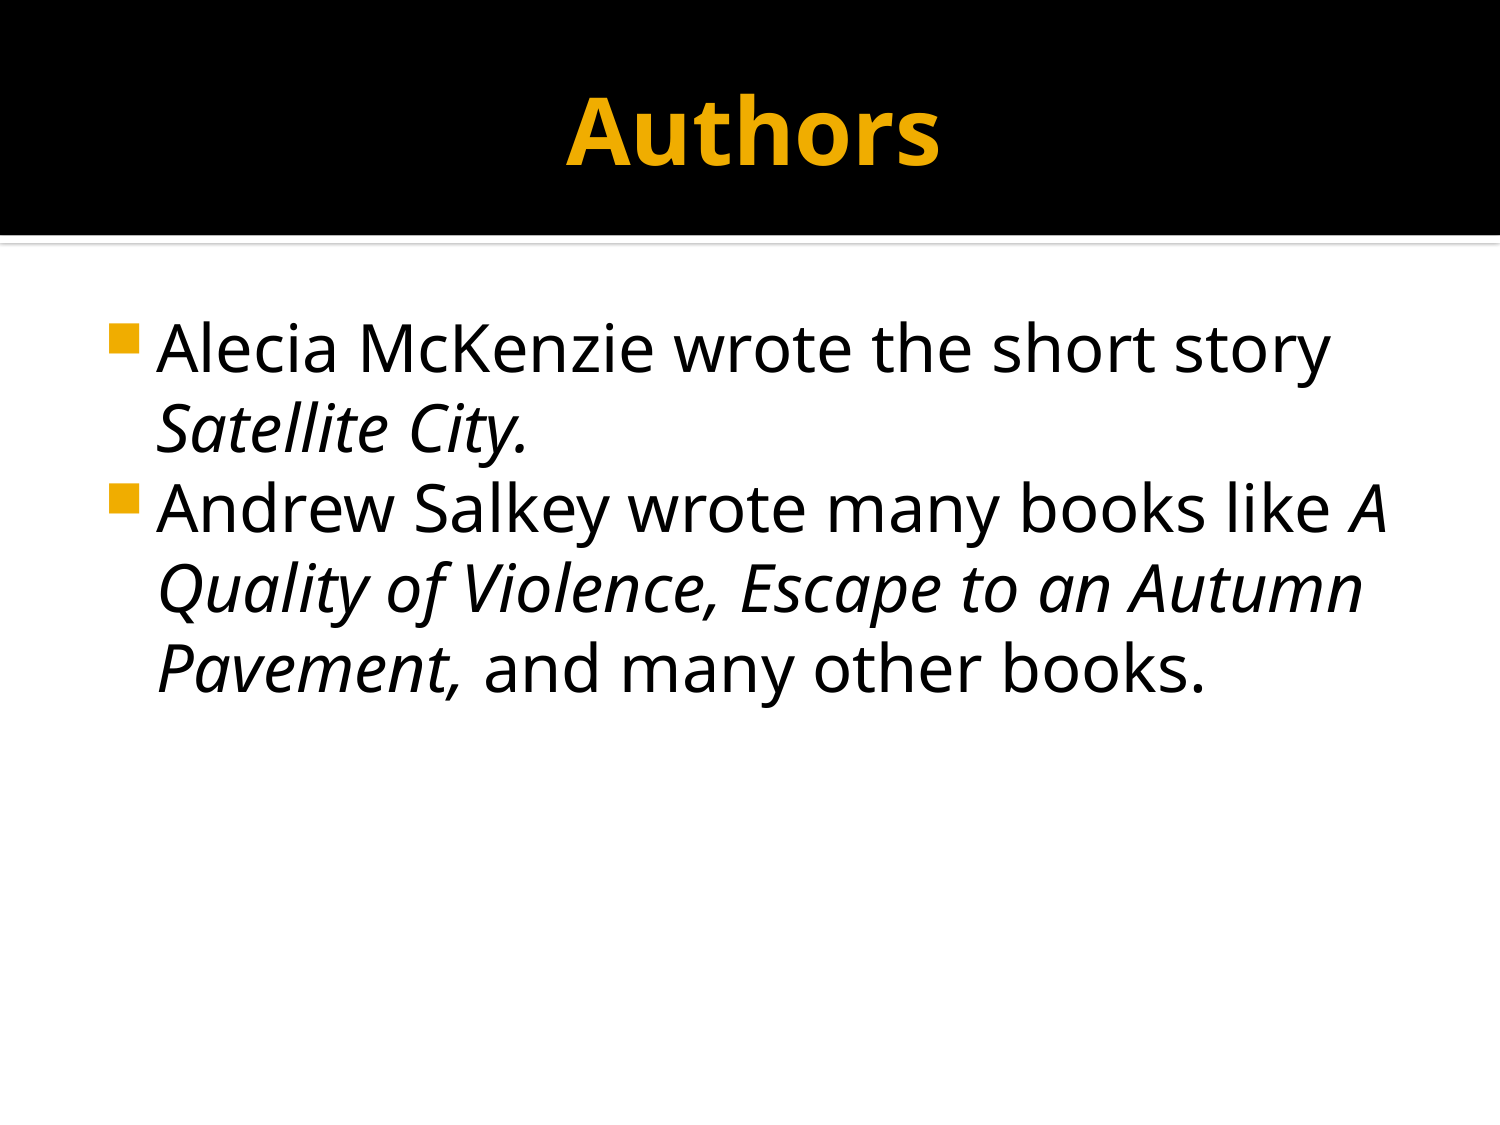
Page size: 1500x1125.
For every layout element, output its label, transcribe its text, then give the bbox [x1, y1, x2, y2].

list Alecia McKenzie wrote the short story Satellite City. Andrew Salkey wrote many books like A Quality of Violence, Escape to an Autumn Pavement, and many other books. [75, 291, 1425, 1050]
title Authors [75, 25, 1425, 231]
